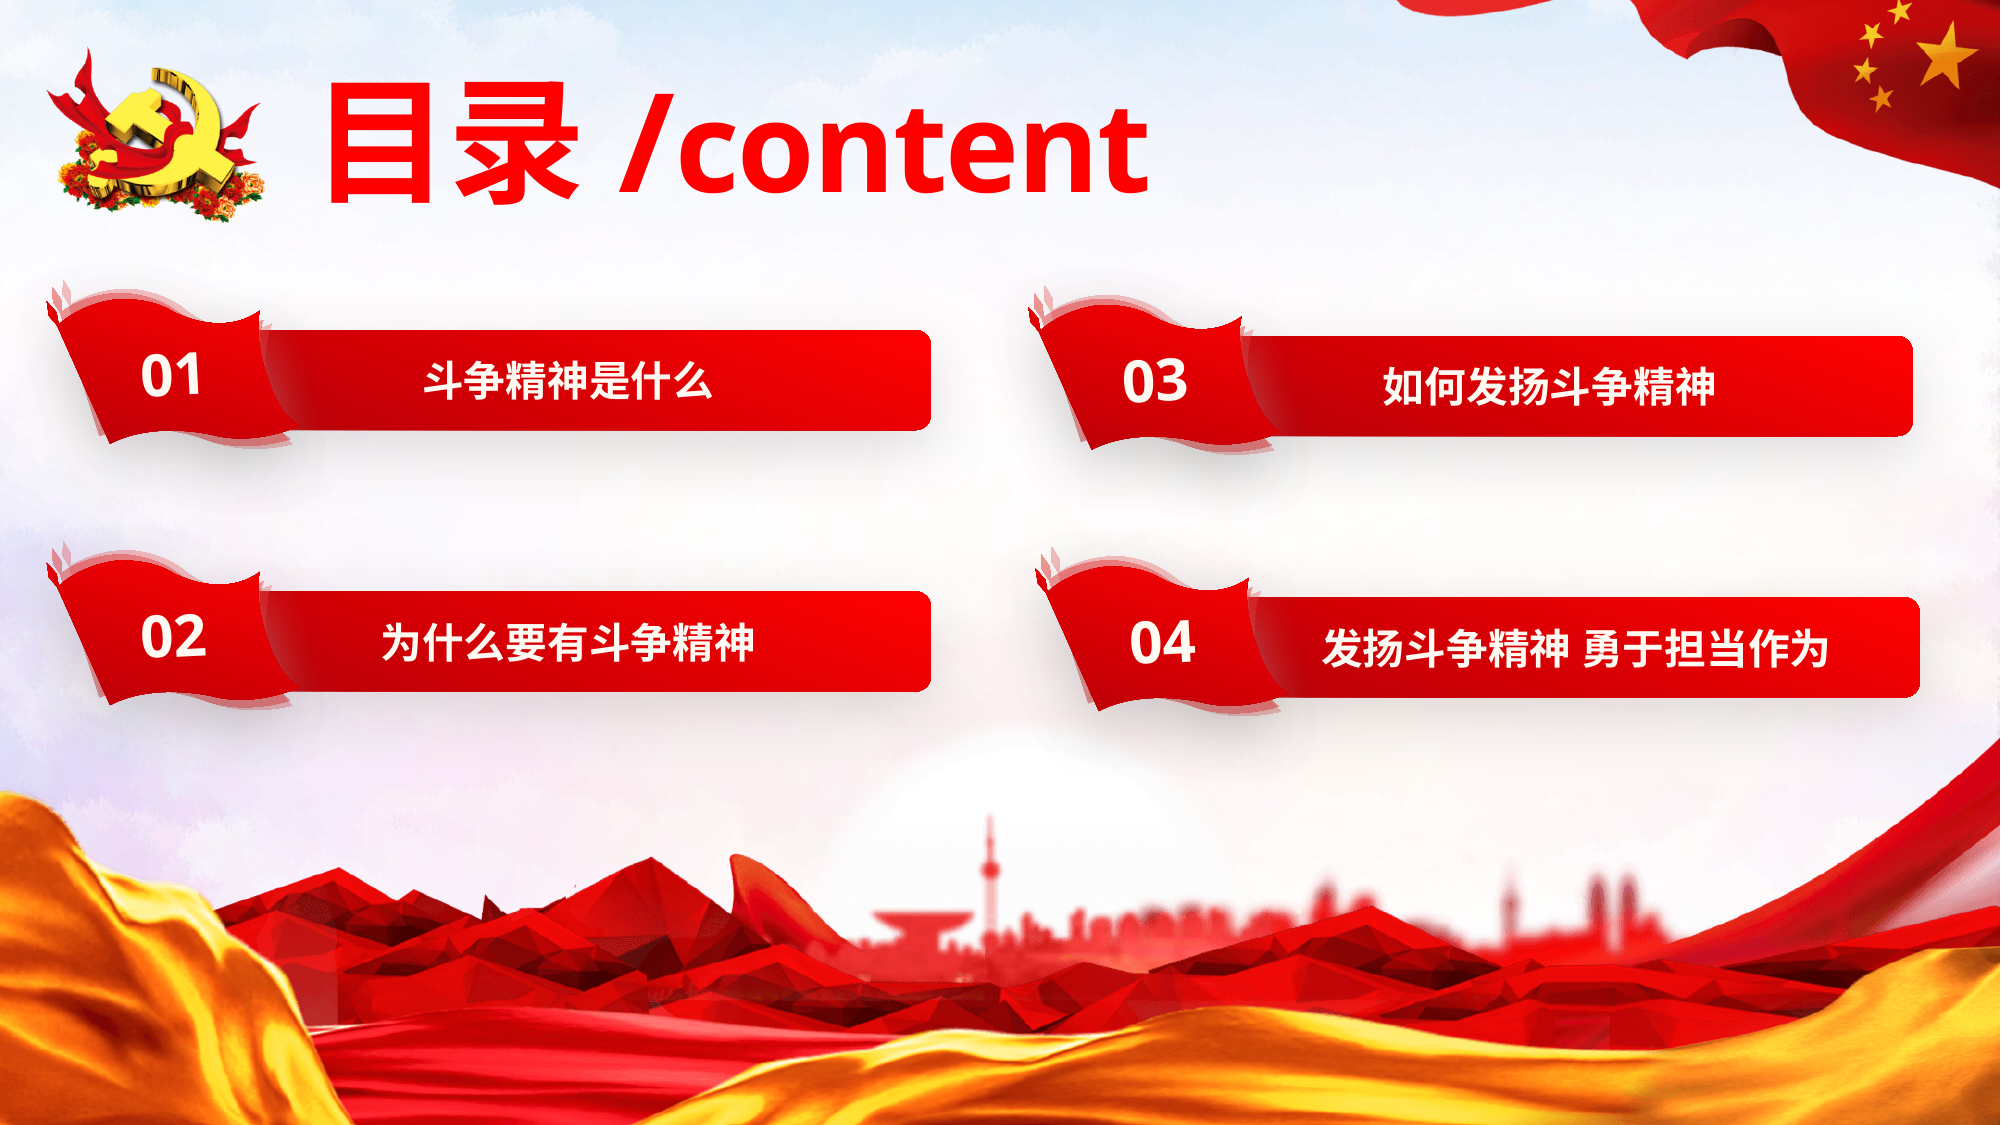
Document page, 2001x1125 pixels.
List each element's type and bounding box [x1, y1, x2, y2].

text_box [1036, 560, 1920, 718]
text_box [47, 554, 931, 712]
text_box [1029, 299, 1913, 456]
picture [0, 0, 2000, 1125]
text_box [47, 293, 931, 450]
